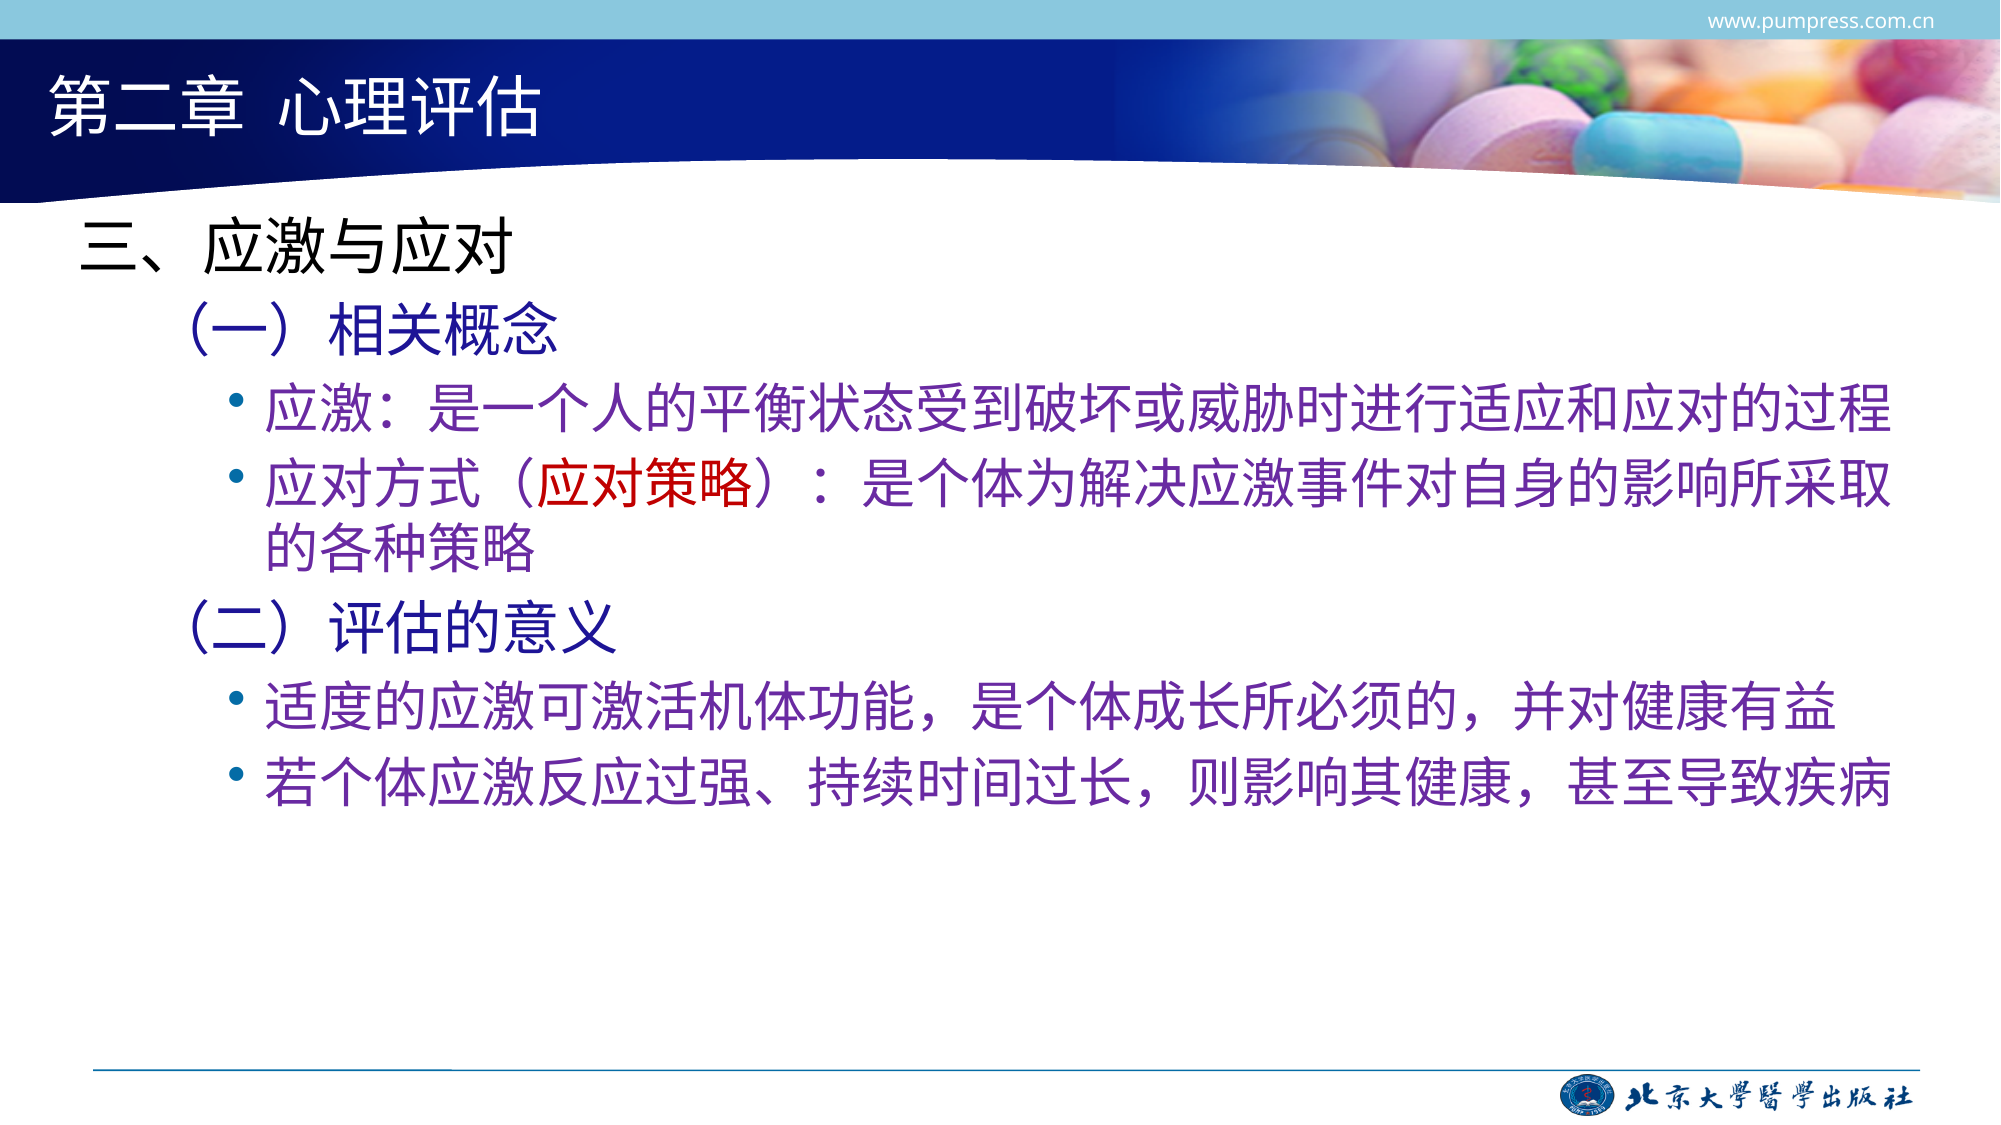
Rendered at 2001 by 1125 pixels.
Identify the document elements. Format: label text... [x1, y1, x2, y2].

slide_number www.pumpress.com.cn [1366, 0, 1951, 38]
picture [0, 40, 2000, 203]
picture [1560, 1074, 1915, 1118]
title 第二章 心理评估 [30, 58, 1799, 152]
list 三、应激与应对 （一）相关概念 应激：是一个人的平衡状态受到破坏或威胁时进行适应和应对的过程 应对方式（应对策略）：是个体为解决应激事件对自身的影响所采取的各种策略 （二）评估的意义 适度的应激可激活机体功能，是个体成长所必须的，并对健康有益 若个体应激反应过强、持续时间过长，则影响其健康，甚至导致疾病 [62, 198, 1947, 1000]
